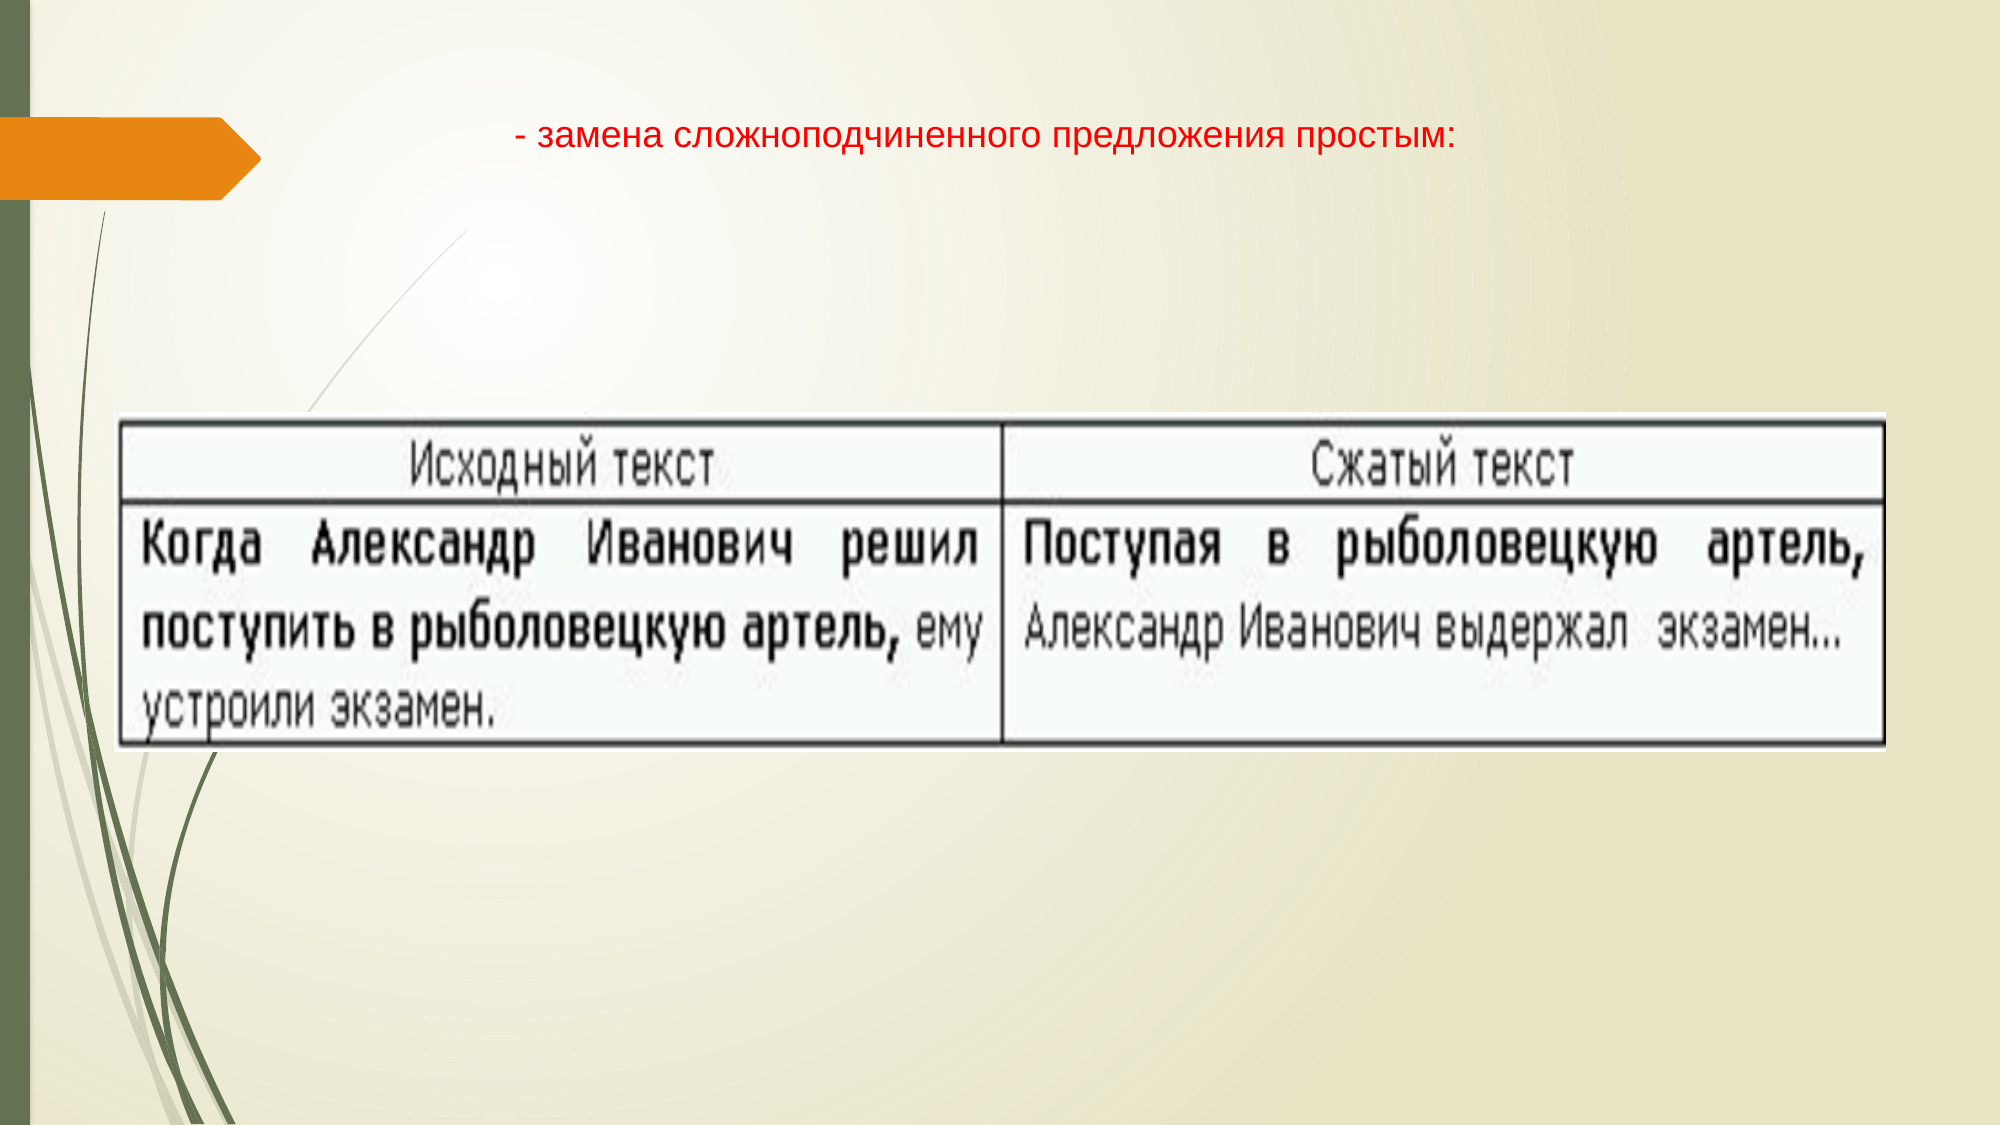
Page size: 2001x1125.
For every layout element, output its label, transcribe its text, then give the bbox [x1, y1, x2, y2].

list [114, 412, 1886, 752]
title - замена сложноподчиненного предложения простым: [425, 102, 1888, 313]
